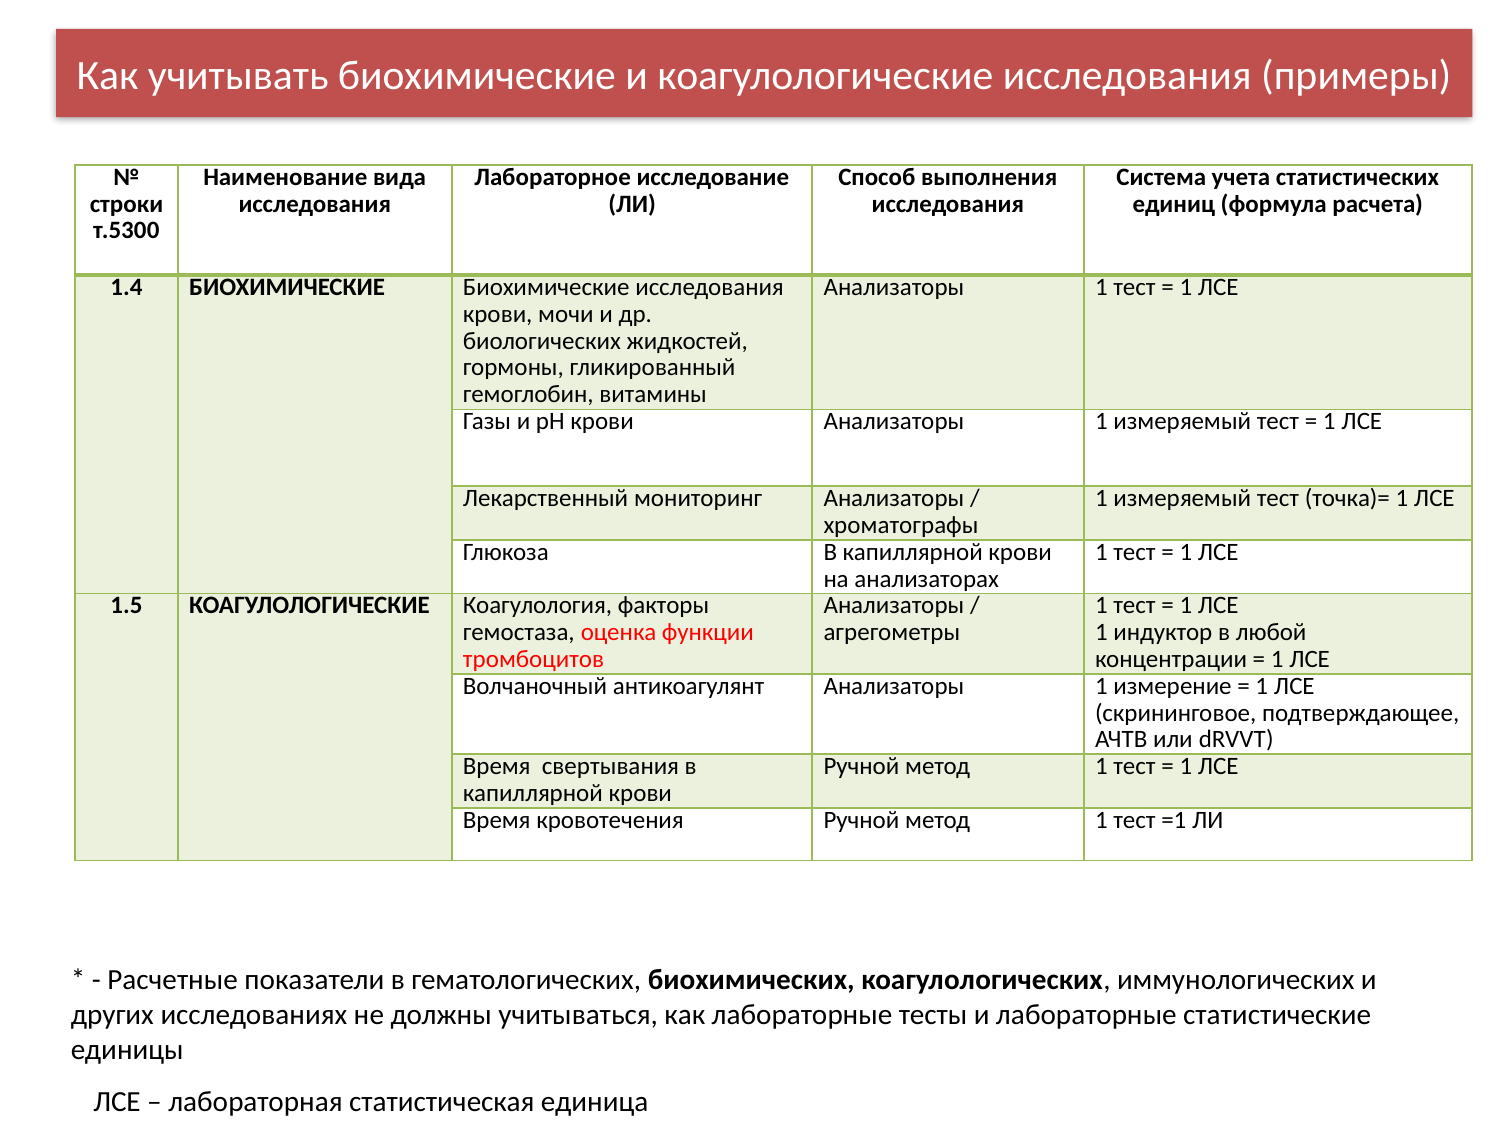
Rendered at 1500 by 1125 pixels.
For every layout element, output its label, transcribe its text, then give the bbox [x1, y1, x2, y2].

table_cell В капиллярной крови на анализаторах [813, 541, 1083, 593]
text_box ЛСЕ – лабораторная статистическая единица [78, 1074, 664, 1125]
table_cell 1 измеряемый тест = 1 ЛСЕ [1085, 410, 1471, 485]
table_header Наименование вида исследования [179, 166, 451, 273]
table_cell 1 тест = 1 ЛСЕ [1085, 277, 1471, 409]
table_cell Время свертывания в капиллярной крови [453, 755, 811, 807]
table_cell Коагулология, факторы гемостаза, оценка функции тромбоцитов [453, 594, 811, 673]
table_cell Анализаторы [813, 277, 1083, 409]
table_cell 1 тест = 1 ЛСЕ [1085, 755, 1471, 807]
table_cell Анализаторы [813, 675, 1083, 753]
table_cell 1 измеряемый тест (точка)= 1 ЛСЕ [1085, 487, 1471, 539]
table_header Система учета статистических единиц (формула расчета) [1085, 166, 1471, 273]
table_cell Глюкоза [453, 541, 811, 593]
table_cell Время кровотечения [453, 809, 811, 860]
table_cell Ручной метод [813, 755, 1083, 807]
table_cell БИОХИМИЧЕСКИЕ [179, 277, 451, 593]
table_header Способ выполнения исследования [813, 166, 1083, 273]
table_cell Биохимические исследования крови, мочи и др. биологических жидкостей, гормоны, гликированный гемоглобин, витамины [453, 277, 811, 409]
table_cell 1 тест = 1 ЛСЕ 1 индуктор в любой концентрации = 1 ЛСЕ [1085, 594, 1471, 673]
table_cell 1 тест = 1 ЛСЕ [1085, 541, 1471, 593]
table_header № строки т.5300 [76, 166, 177, 273]
table_cell Анализаторы [813, 410, 1083, 485]
text_box * - Расчетные показатели в гематологических, биохимических, коагулологических, иммунологических и других исследованиях не должны учитываться, как лабораторные тесты и лабораторные статистические единицы [56, 953, 1473, 1073]
table_header Лабораторное исследование (ЛИ) [453, 166, 811, 273]
title Как учитывать биохимические и коагулологические исследования (примеры) [56, 28, 1473, 118]
table_cell Анализаторы / агрегометры [813, 594, 1083, 673]
table_cell Лекарственный мониторинг [453, 487, 811, 539]
table_cell Ручной метод [813, 809, 1083, 860]
table_cell 1.4 [76, 277, 177, 593]
table_cell Анализаторы / хроматографы [813, 487, 1083, 539]
table_cell КОАГУЛОЛОГИЧЕСКИЕ [179, 594, 451, 860]
table_cell 1 измерение = 1 ЛСЕ (скрининговое, подтверждающее, АЧТВ или dRVVT) [1085, 675, 1471, 753]
table_cell 1 тест =1 ЛИ [1085, 809, 1471, 860]
table_cell 1.5 [76, 594, 177, 860]
table_cell Газы и рН крови [453, 410, 811, 485]
table_cell Волчаночный антикоагулянт [453, 675, 811, 753]
